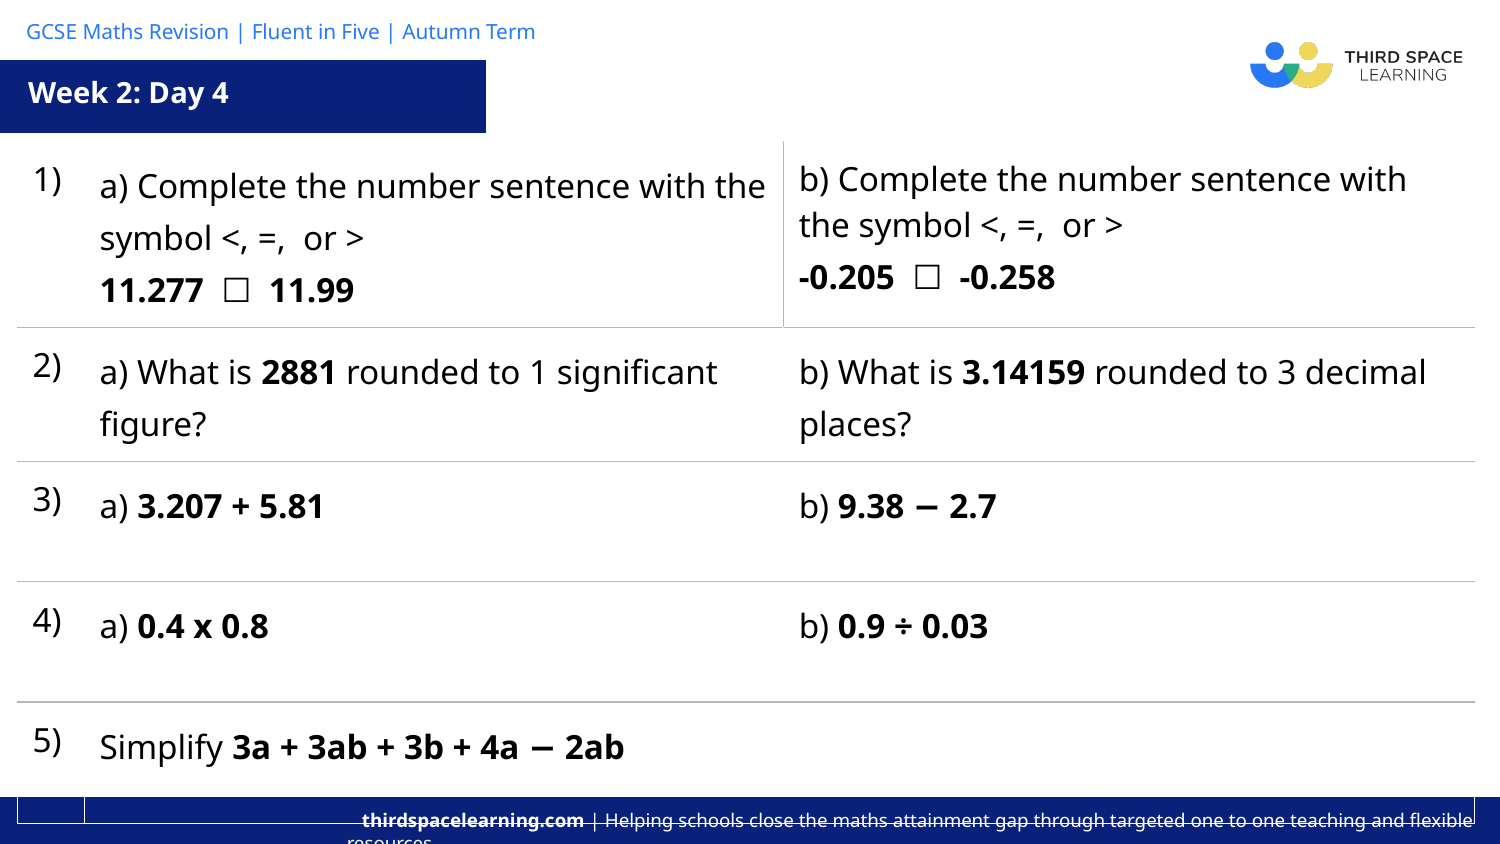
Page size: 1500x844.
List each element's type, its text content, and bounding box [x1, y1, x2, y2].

table_cell a) What is 2881 rounded to 1 significant figure? [85, 328, 783, 461]
table_header 1) [18, 142, 84, 327]
table_header b) Complete the number sentence with the symbol <, =, or > -0.205 ☐ -0.258 [784, 142, 1474, 327]
picture [1250, 33, 1465, 99]
text_box Week 2: Day 4 [13, 59, 383, 125]
table_cell 4) [18, 582, 84, 701]
table_cell 5) [18, 703, 84, 823]
table_cell b) 0.9 ÷ 0.03 [784, 582, 1474, 701]
table_cell Simplify 3a + 3ab + 3b + 4a − 2ab [85, 703, 1474, 823]
table_cell 2) [18, 328, 84, 461]
table_cell b) 9.38 − 2.7 [784, 462, 1474, 581]
table_cell a) 3.207 + 5.81 [85, 462, 783, 581]
table_cell 3) [18, 462, 84, 581]
table_cell a) 0.4 x 0.8 [85, 582, 783, 701]
table_cell b) What is 3.14159 rounded to 3 decimal places? [784, 328, 1474, 461]
table_header a) Complete the number sentence with the symbol <, =, or > 11.277 ☐ 11.99 [85, 142, 783, 327]
